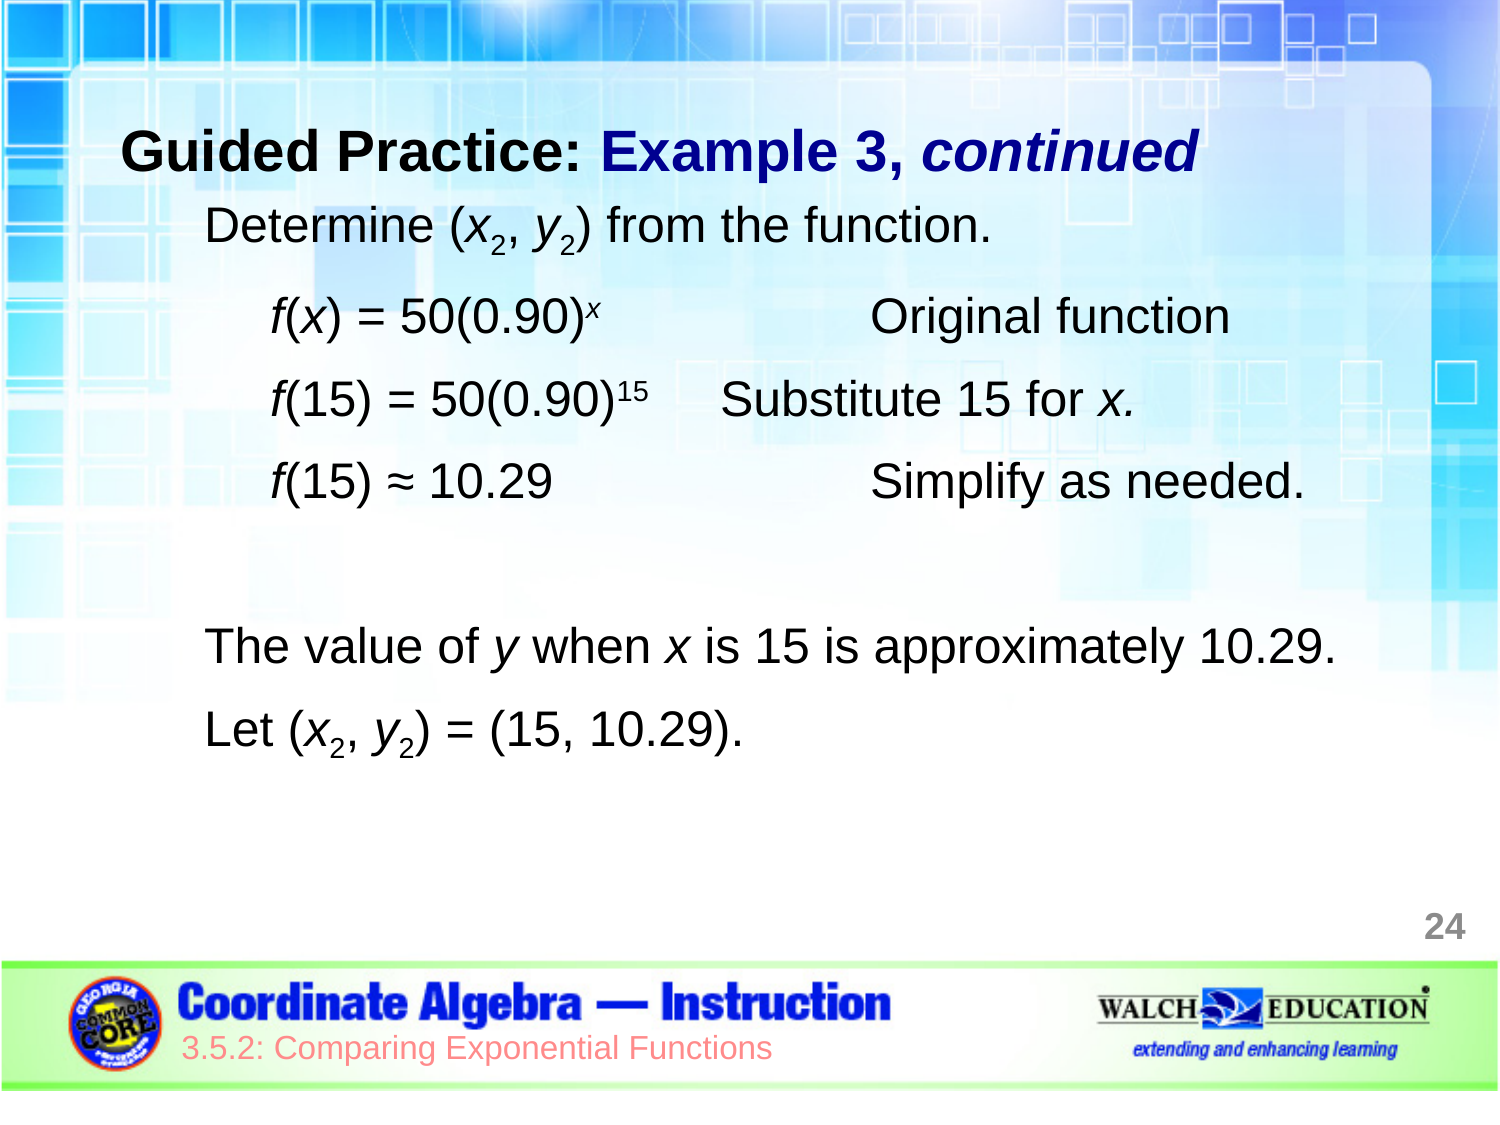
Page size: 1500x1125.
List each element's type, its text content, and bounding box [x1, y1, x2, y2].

subtitle Guided Practice: Example 3, continued Determine (x2, y2) from the function. f(x) = 50(0.90)x Original function f(15) = 50(0.90)15 Substitute 15 for x. f(15) ≈ 10.29 Simplify as needed. The value of y when x is 15 is approximately 10.29. Let (x2, y2) = (15, 10.29). [105, 105, 1423, 925]
picture [1, 0, 1500, 1091]
footer 3.5.2: Comparing Exponential Functions [166, 1024, 1080, 1069]
slide_number 24 [1361, 901, 1481, 949]
